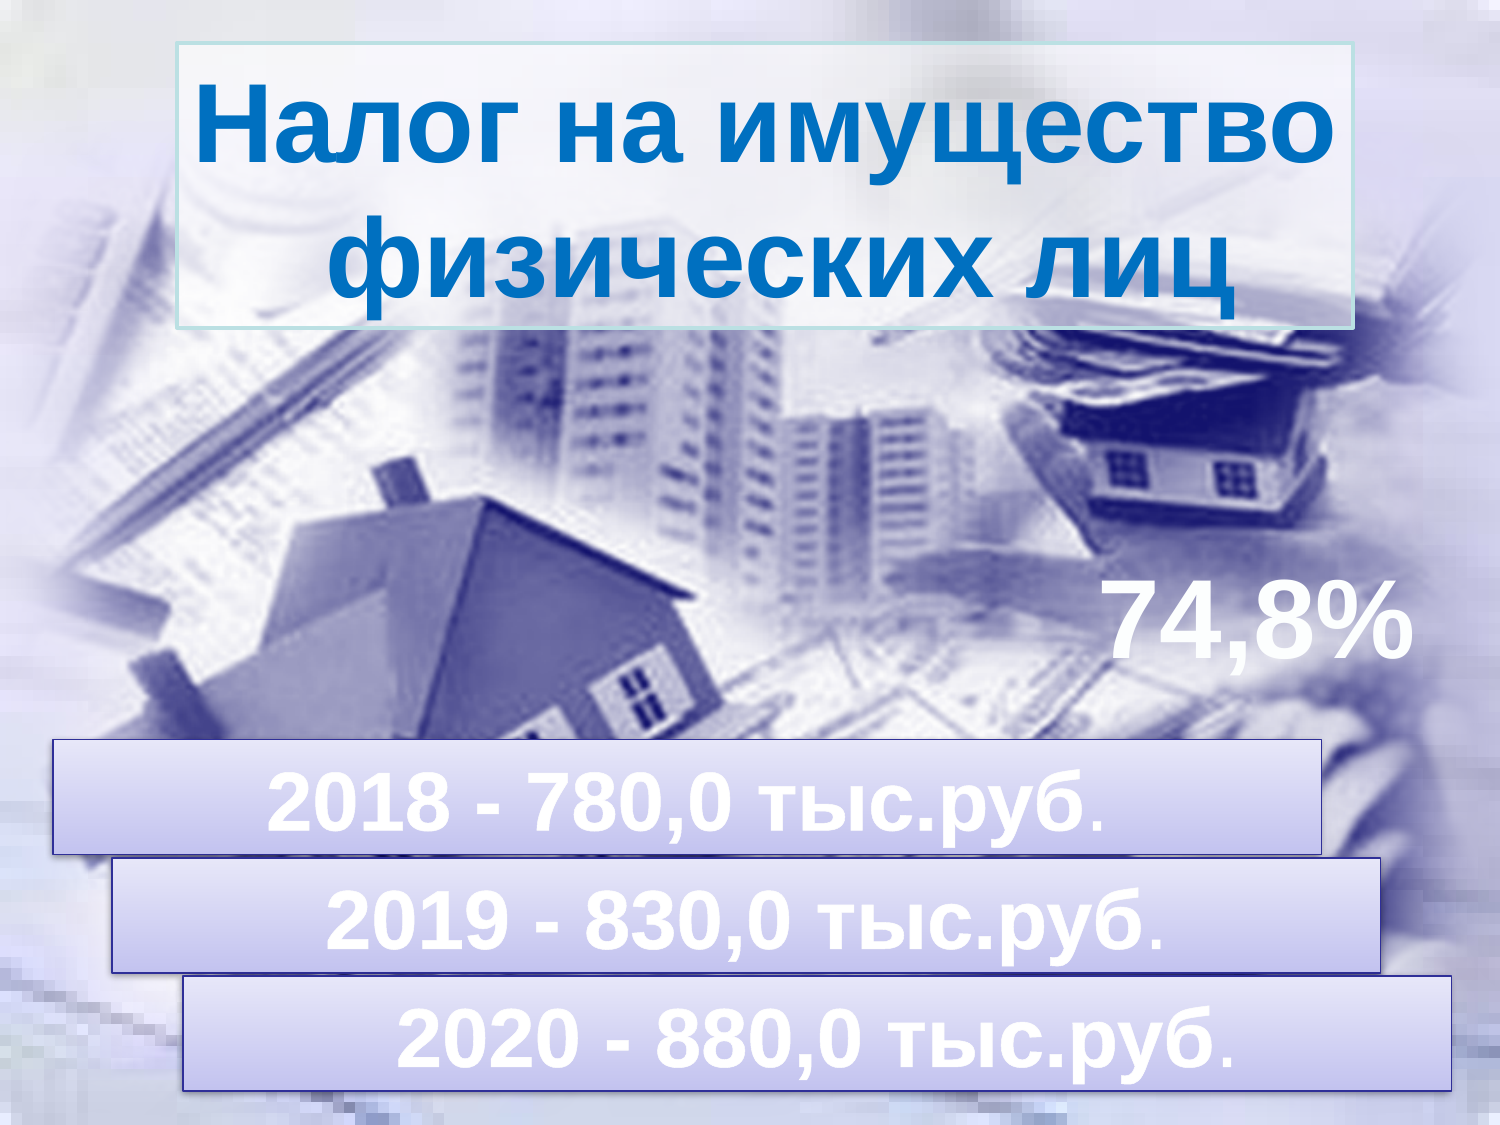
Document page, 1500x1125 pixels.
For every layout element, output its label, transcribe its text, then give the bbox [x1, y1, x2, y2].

text_box Налог на имущество физических лиц [175, 41, 1355, 111]
picture [0, 0, 1500, 1125]
